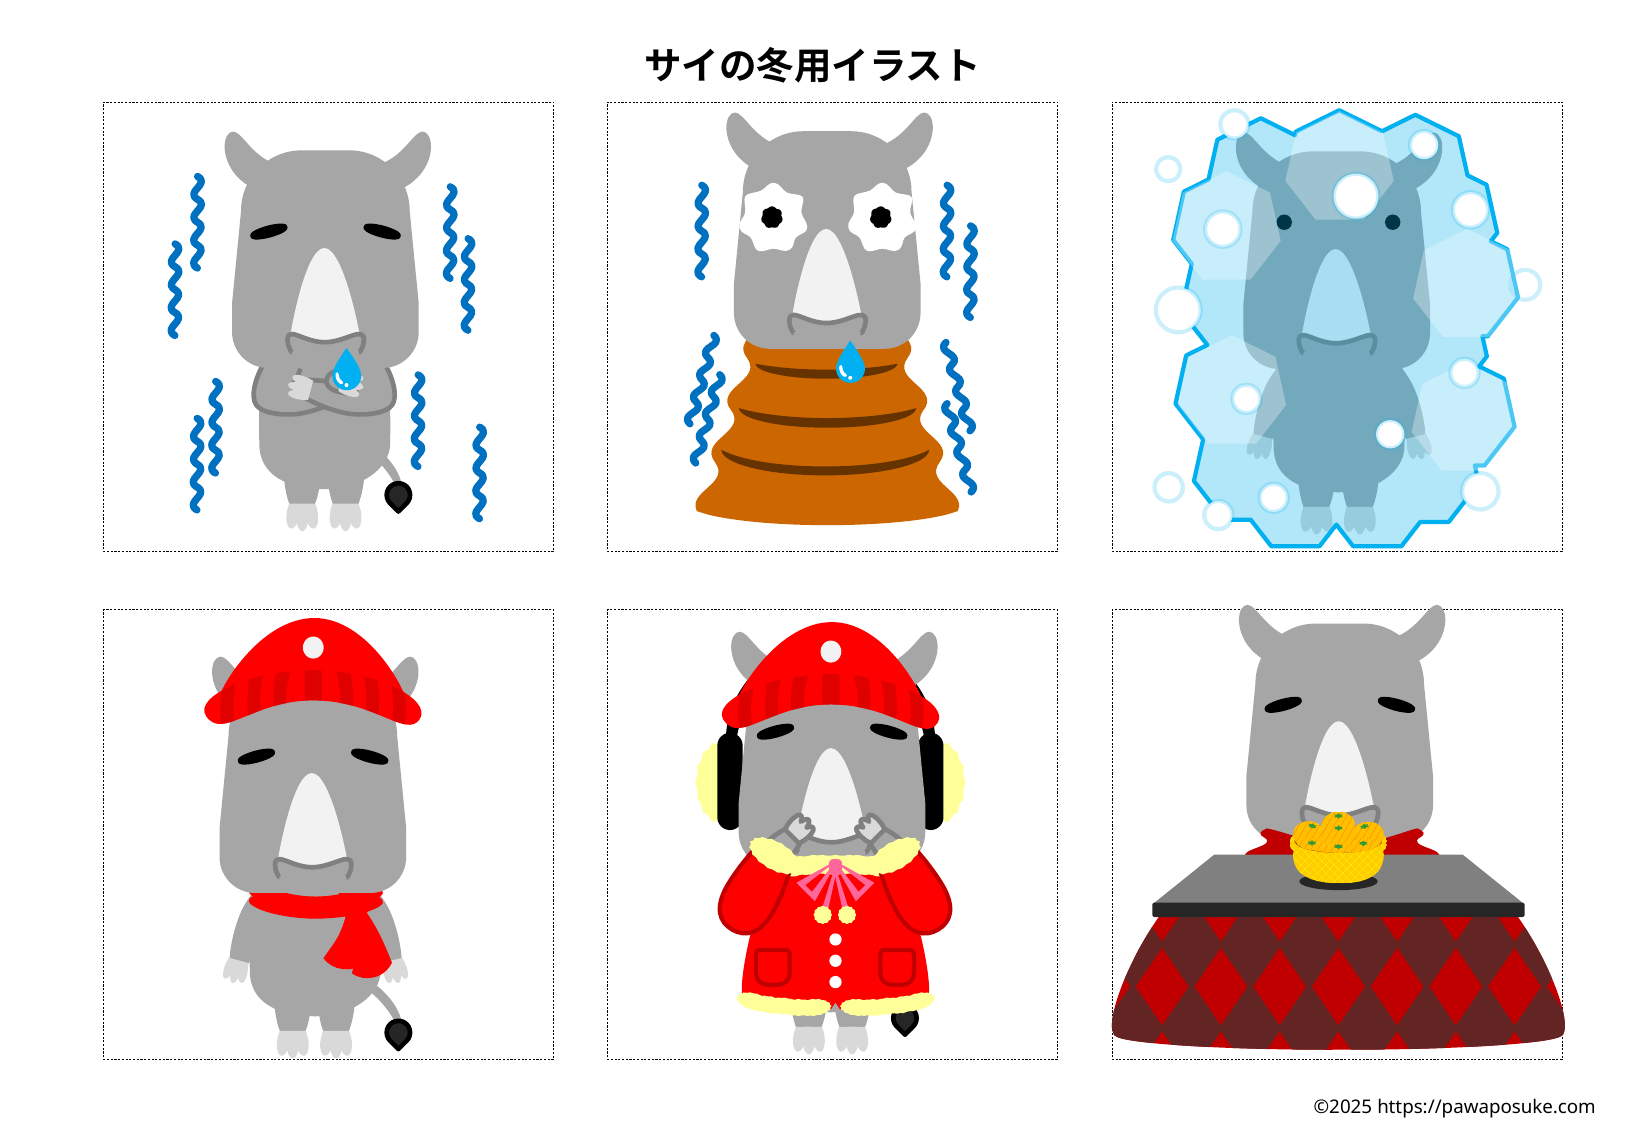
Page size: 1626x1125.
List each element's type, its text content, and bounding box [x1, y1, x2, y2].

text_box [202, 617, 429, 1059]
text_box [1111, 620, 1566, 1050]
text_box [694, 621, 966, 1055]
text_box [170, 147, 484, 532]
text_box サイの冬用イラスト [629, 34, 996, 95]
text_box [695, 128, 975, 526]
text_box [1154, 109, 1541, 547]
